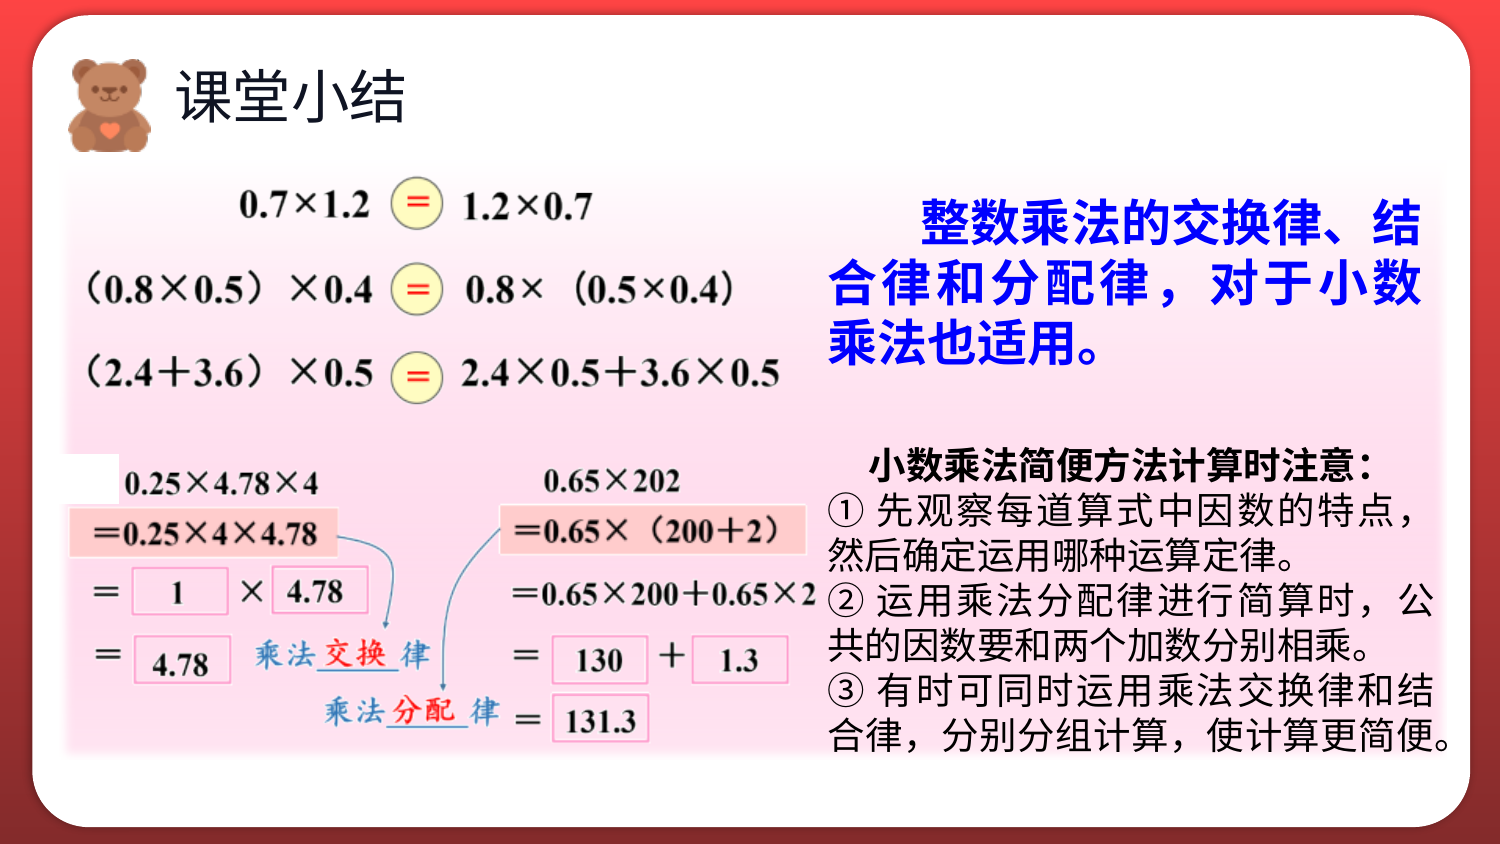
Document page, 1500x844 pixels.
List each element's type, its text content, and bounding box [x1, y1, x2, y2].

picture [68, 59, 151, 152]
text_box 小数乘法简便方法计算时注意： ①先观察每道算式中因数的特点，然后确定运用哪种运算定律。 ②运用乘法分配律进行简算时，公共的因数要和两个加数分别相乘。 ③有时可同时运用乘法交换律和结合律，分别分组计算，使计算更简便。 [812, 434, 1450, 764]
text_box [72, 172, 1435, 446]
picture [54, 446, 820, 750]
picture [49, 171, 786, 411]
text_box 课堂小结 [163, 54, 493, 136]
text_box 整数乘法的交换律、结合律和分配律，对于小数乘法也适用。 [812, 184, 1438, 380]
